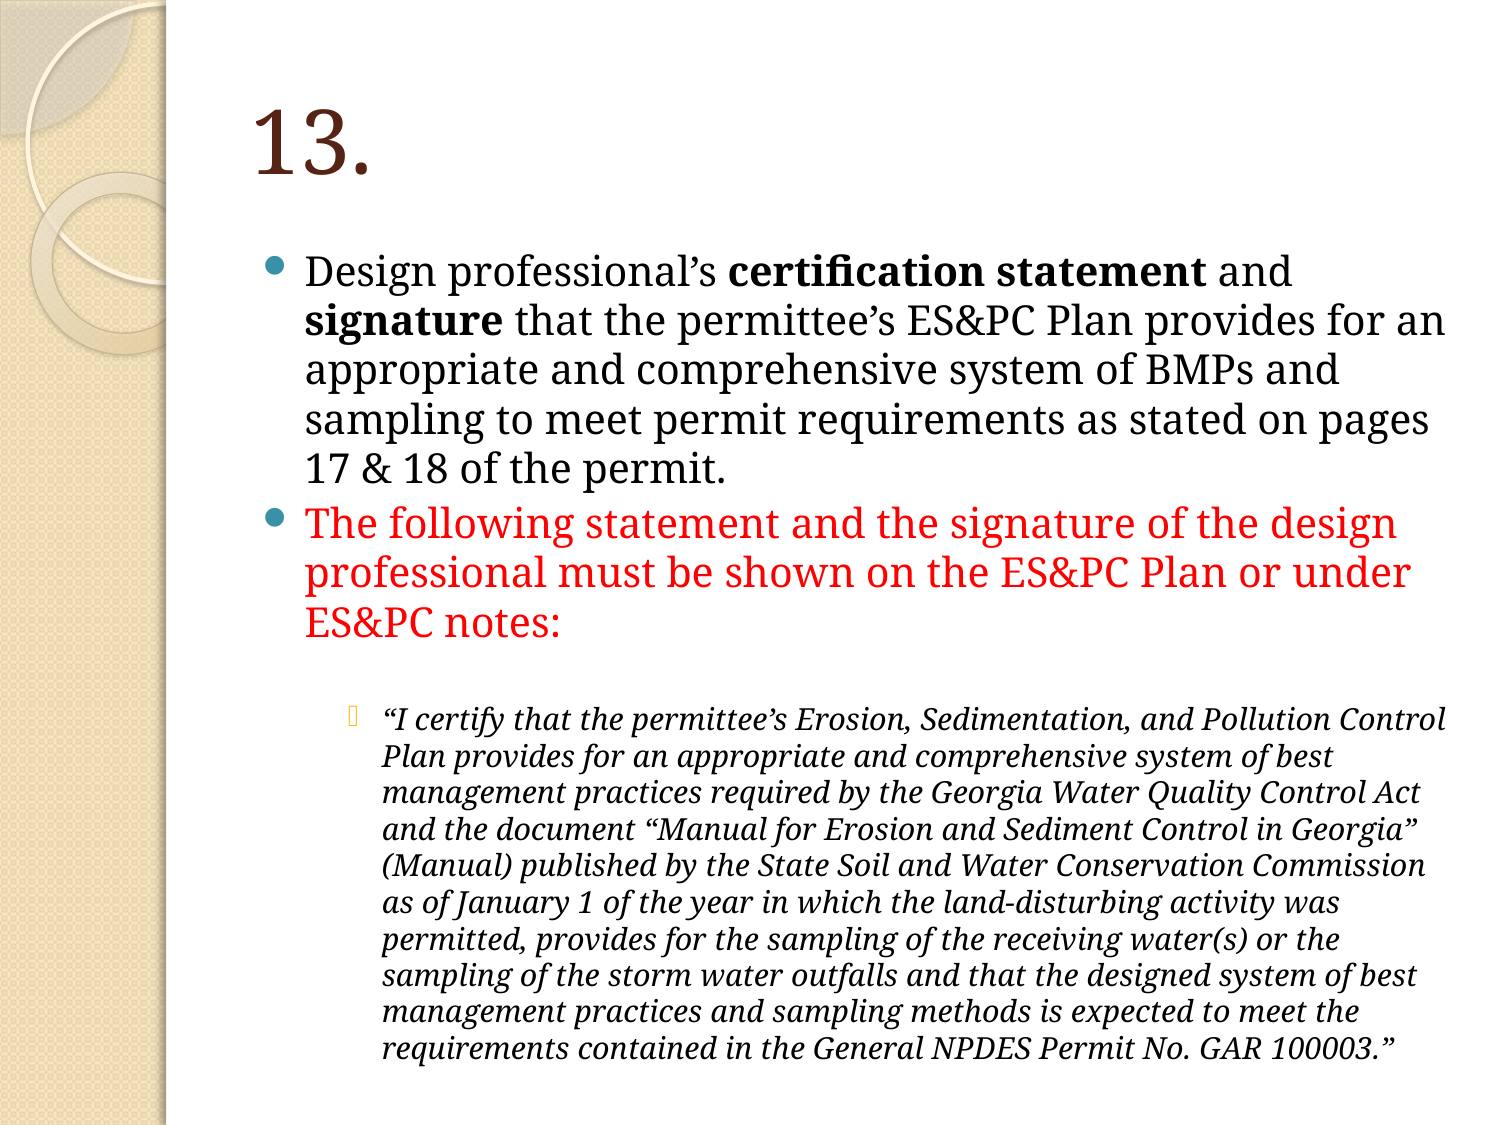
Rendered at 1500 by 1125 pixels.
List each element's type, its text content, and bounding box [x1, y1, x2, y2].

list Design professional’s certification statement and signature that the permittee’s ES&PC Plan provides for an appropriate and comprehensive system of BMPs and sampling to meet permit requirements as stated on pages 17 & 18 of the permit. The following statement and the signature of the design professional must be shown on the ES&PC Plan or under ES&PC notes: “I certify that the permittee’s Erosion, Sedimentation, and Pollution Control Plan provides for an appropriate and comprehensive system of best management practices required by the Georgia Water Quality Control Act and the document “Manual for Erosion and Sediment Control in Georgia” (Manual) published by the State Soil and Water Conservation Commission as of January 1 of the year in which the land-disturbing activity was permitted, provides for the sampling of the receiving water(s) or the sampling of the storm water outfalls and that the designed system of best management practices and sampling methods is expected to meet the requirements contained in the General NPDES Permit No. GAR 100003.” [235, 237, 1466, 1075]
title 13. [235, 45, 1466, 233]
